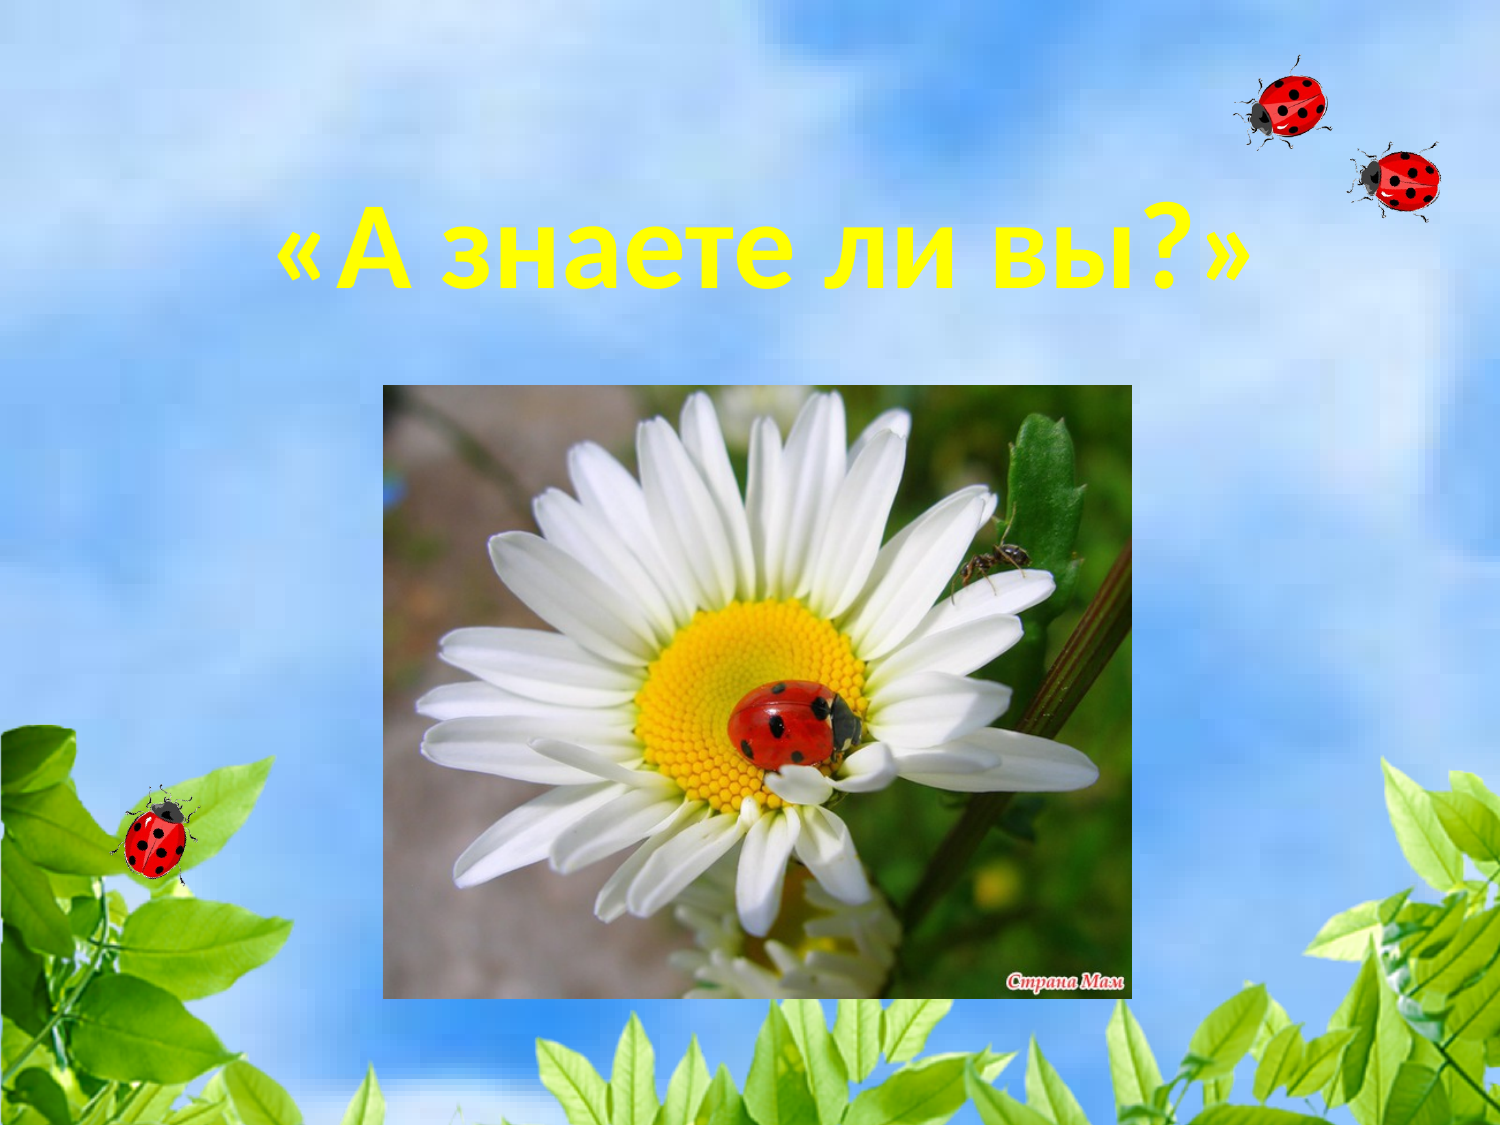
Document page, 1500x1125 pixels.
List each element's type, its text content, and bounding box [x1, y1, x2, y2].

picture [0, 0, 1500, 1125]
title «А знаете ли вы?» [75, 45, 1459, 953]
